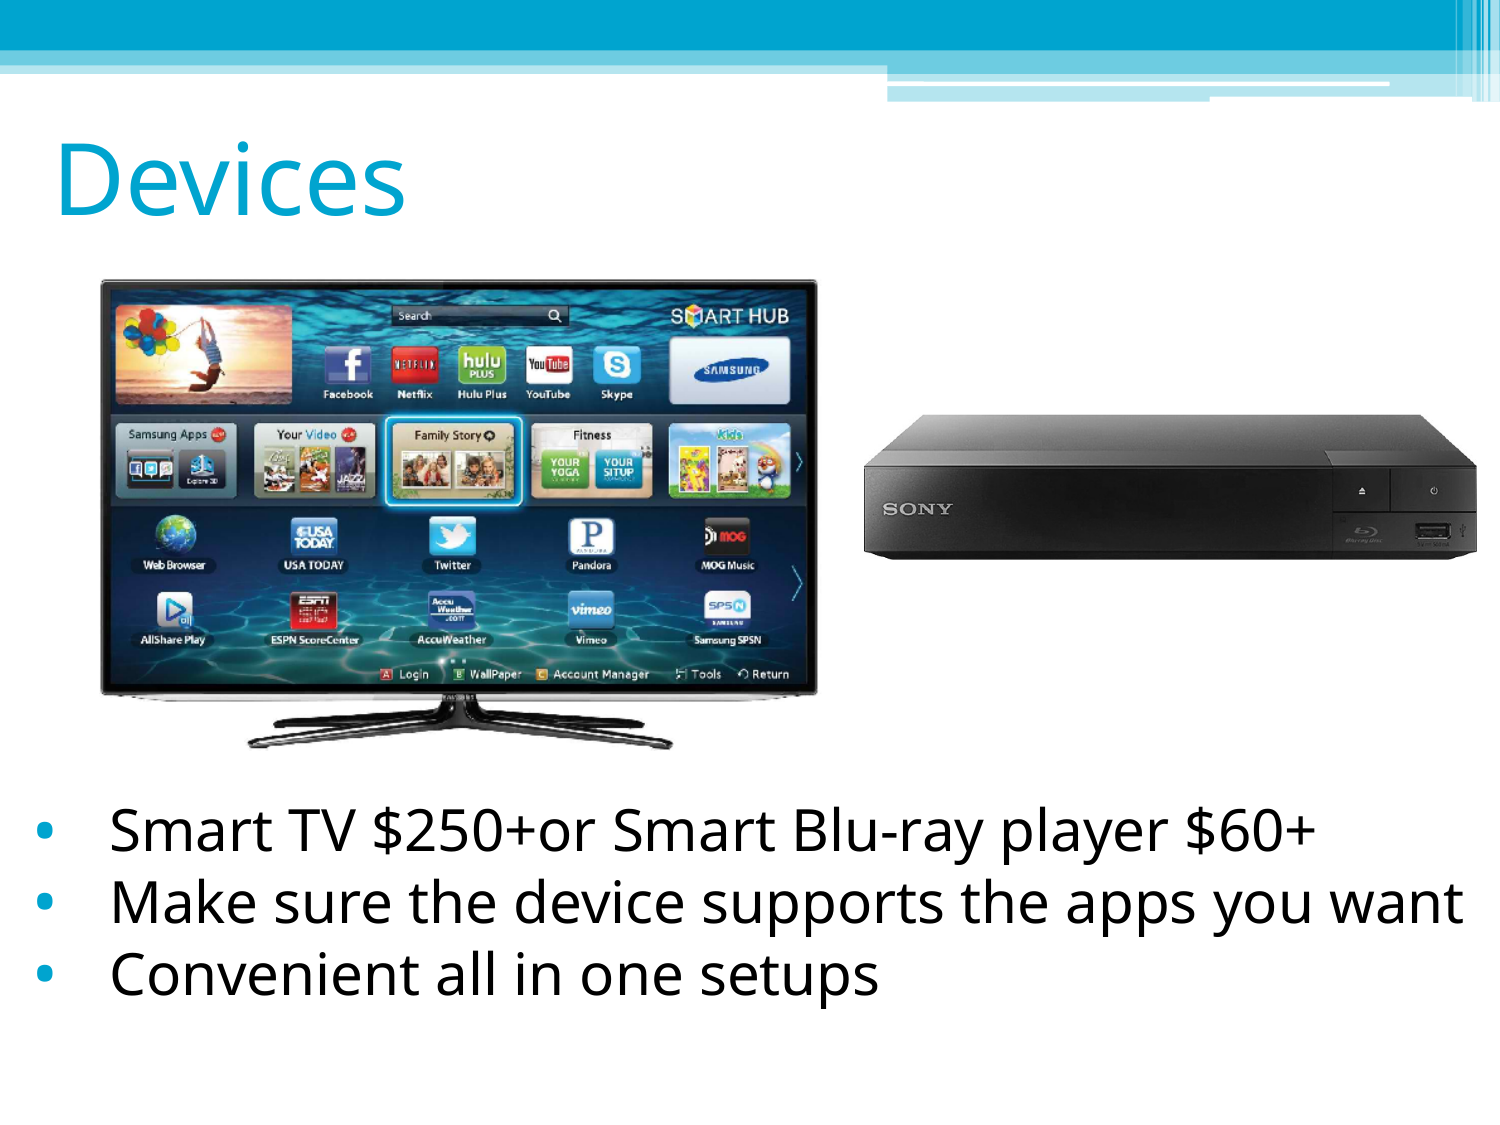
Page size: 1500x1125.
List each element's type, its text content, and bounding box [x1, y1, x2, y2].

title Devices [37, 87, 1500, 263]
picture [83, 262, 839, 771]
picture [856, 410, 1483, 569]
list Smart TV $250+or Smart Blu-ray player $60+ Make sure the device supports the apps you want Convenient all in one setups [19, 786, 1483, 1106]
